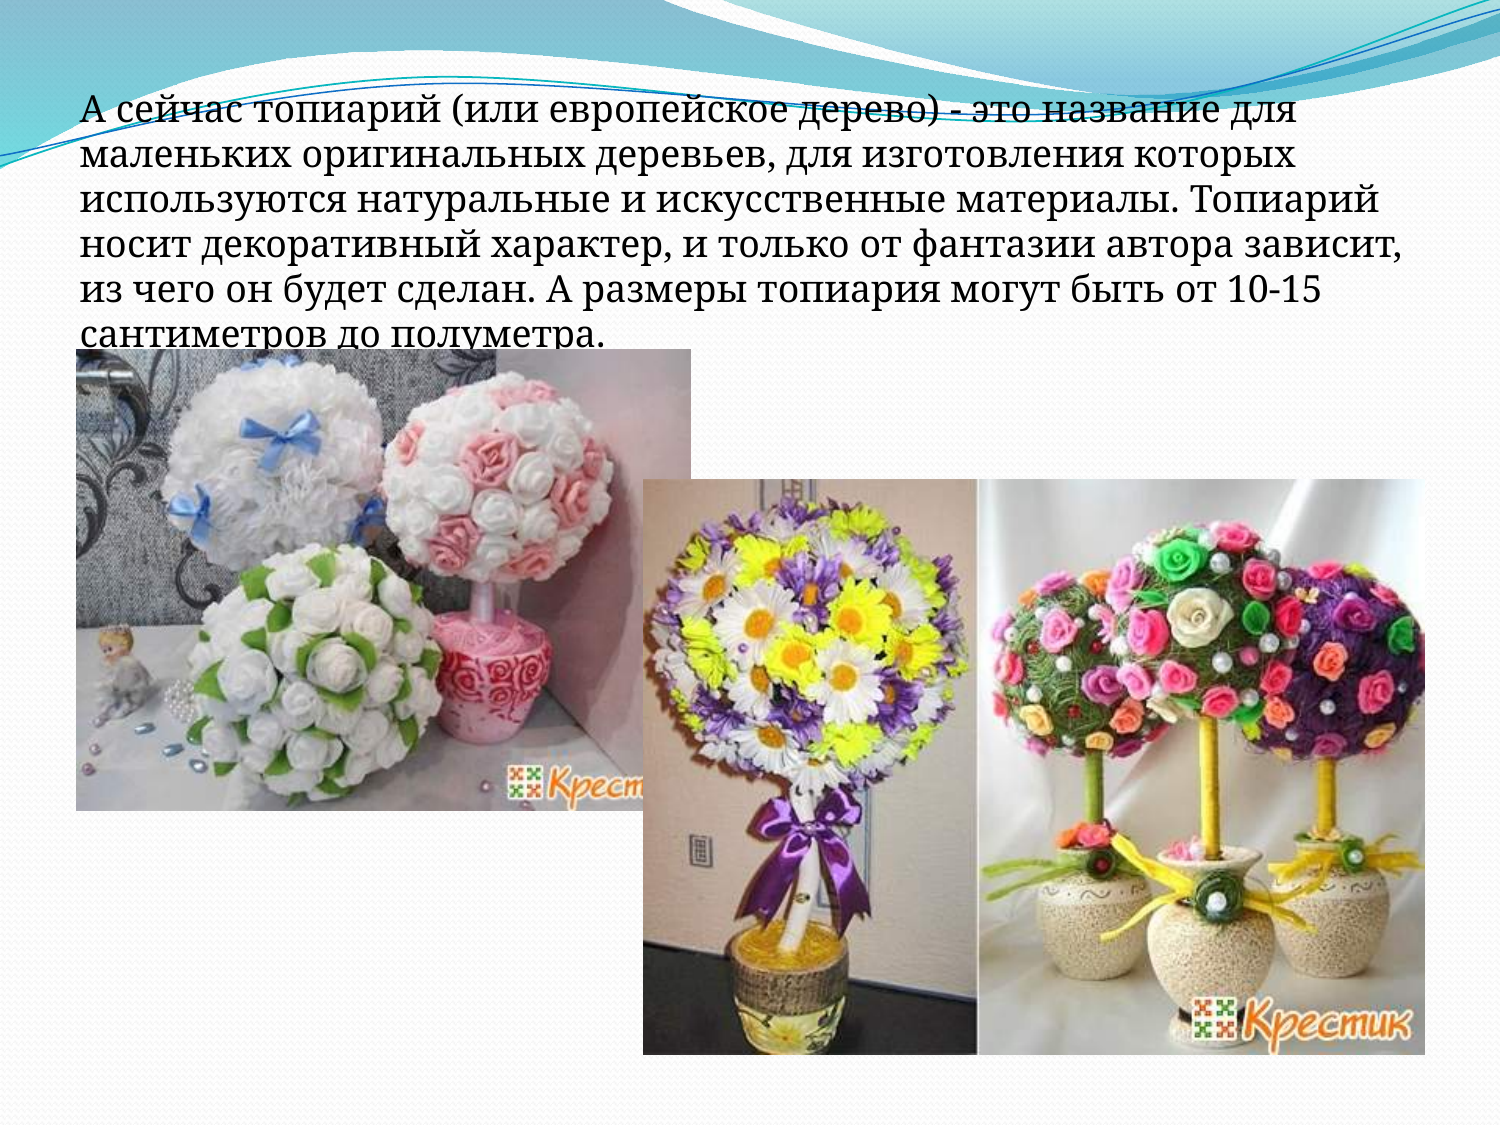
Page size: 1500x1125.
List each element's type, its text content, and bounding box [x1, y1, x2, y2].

picture [76, 349, 1426, 1056]
text_box А сейчас топиарий (или европейское дерево) - это название для маленьких оригинальных деревьев, для изготовления которых используются натуральные и искусственные материалы. Топиарий носит декоративный характер, и только от фантазии автора зависит, из чего он будет сделан. А размеры топиария могут быть от 10-15 сантиметров до полуметра. [64, 78, 1447, 633]
